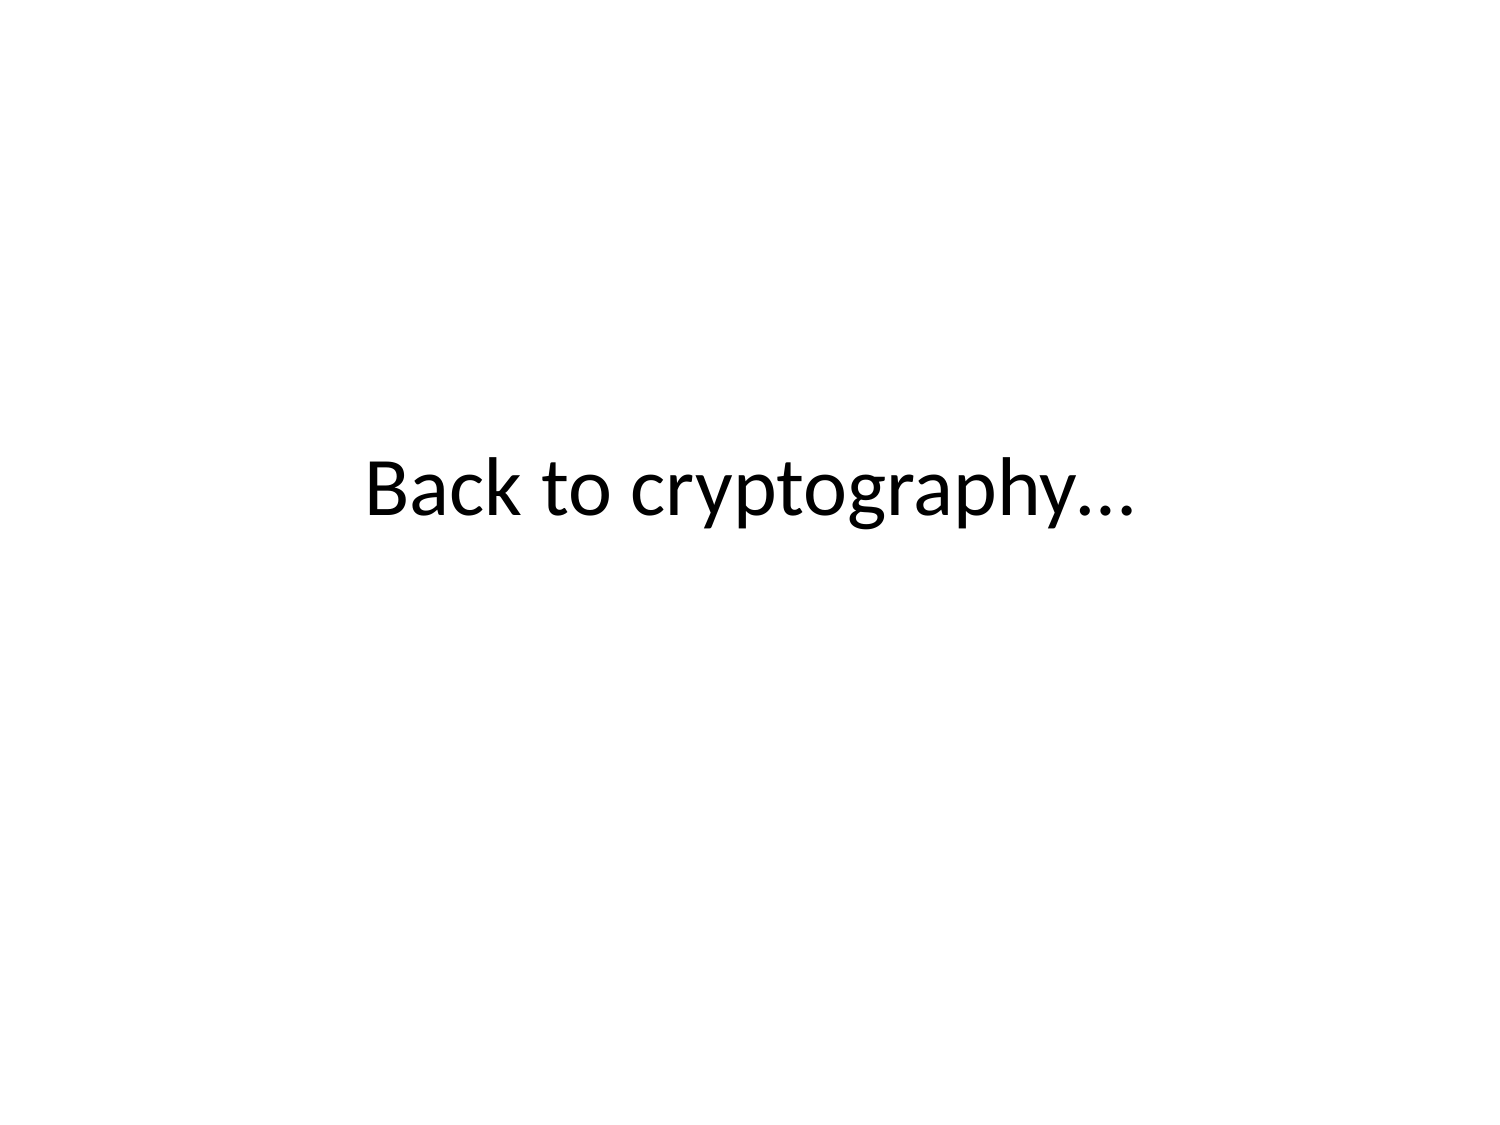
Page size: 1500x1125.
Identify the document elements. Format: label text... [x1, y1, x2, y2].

subtitle Back to cryptography… [225, 425, 1275, 713]
